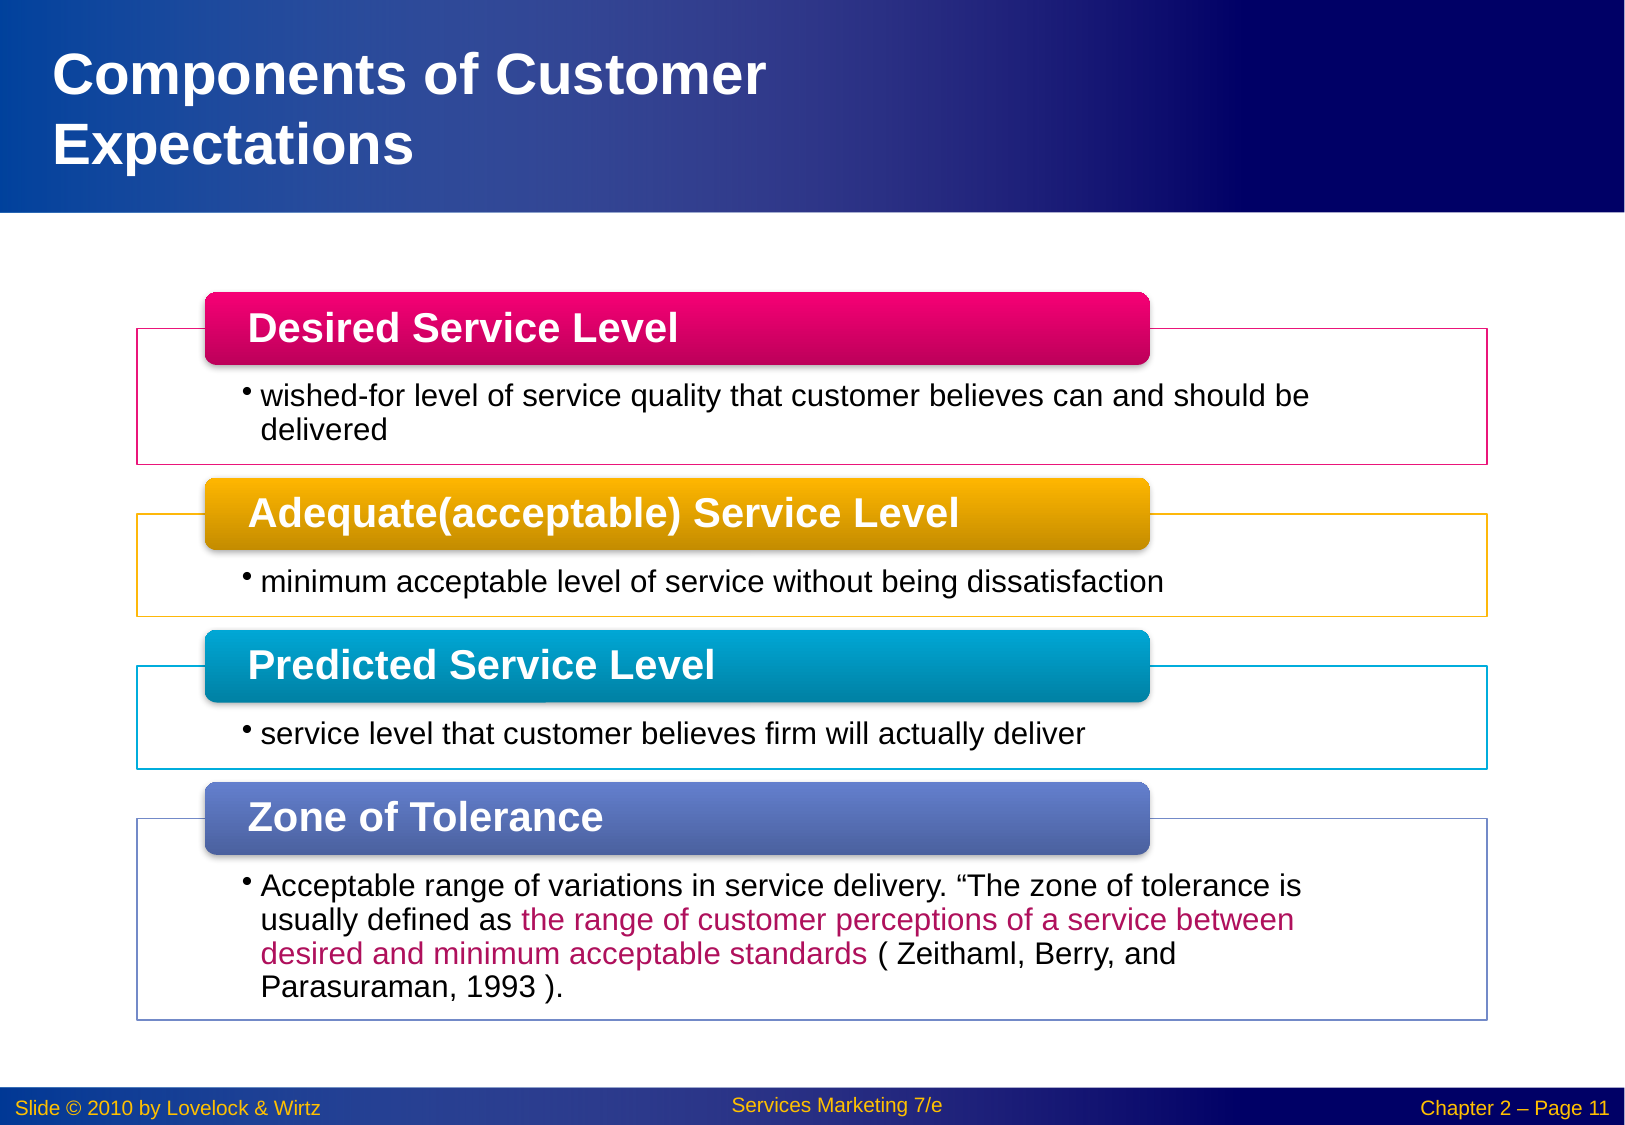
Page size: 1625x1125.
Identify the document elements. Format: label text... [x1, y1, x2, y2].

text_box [136, 287, 1488, 1026]
title Components of Customer Expectations [36, 37, 1088, 176]
